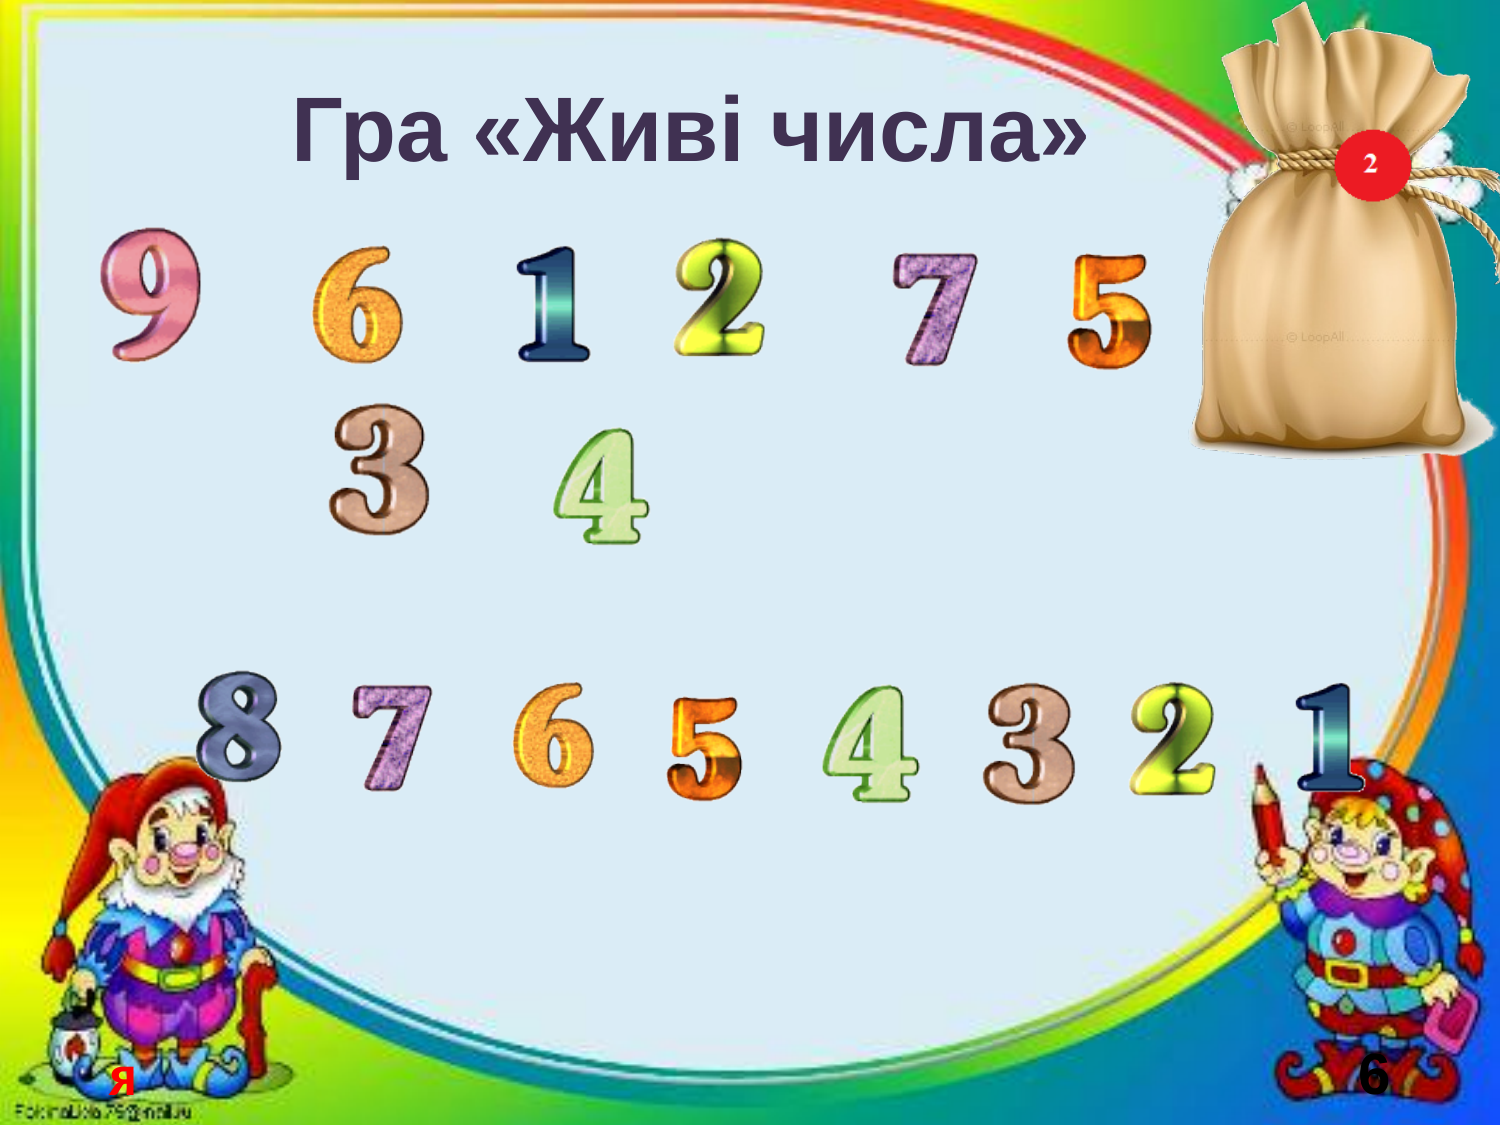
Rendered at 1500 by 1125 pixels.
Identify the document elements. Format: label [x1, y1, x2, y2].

picture [327, 667, 454, 798]
picture [483, 229, 612, 368]
picture [304, 386, 451, 541]
picture [1042, 0, 1500, 481]
picture [1265, 667, 1386, 798]
picture [527, 409, 663, 552]
picture [289, 229, 421, 368]
picture [960, 667, 1095, 809]
picture [175, 656, 294, 786]
list [0, 0, 1500, 1125]
picture [1101, 667, 1231, 801]
picture [491, 667, 610, 792]
picture [644, 222, 781, 363]
picture [796, 667, 933, 809]
picture [866, 234, 1002, 372]
picture [73, 210, 221, 368]
picture [644, 679, 762, 805]
